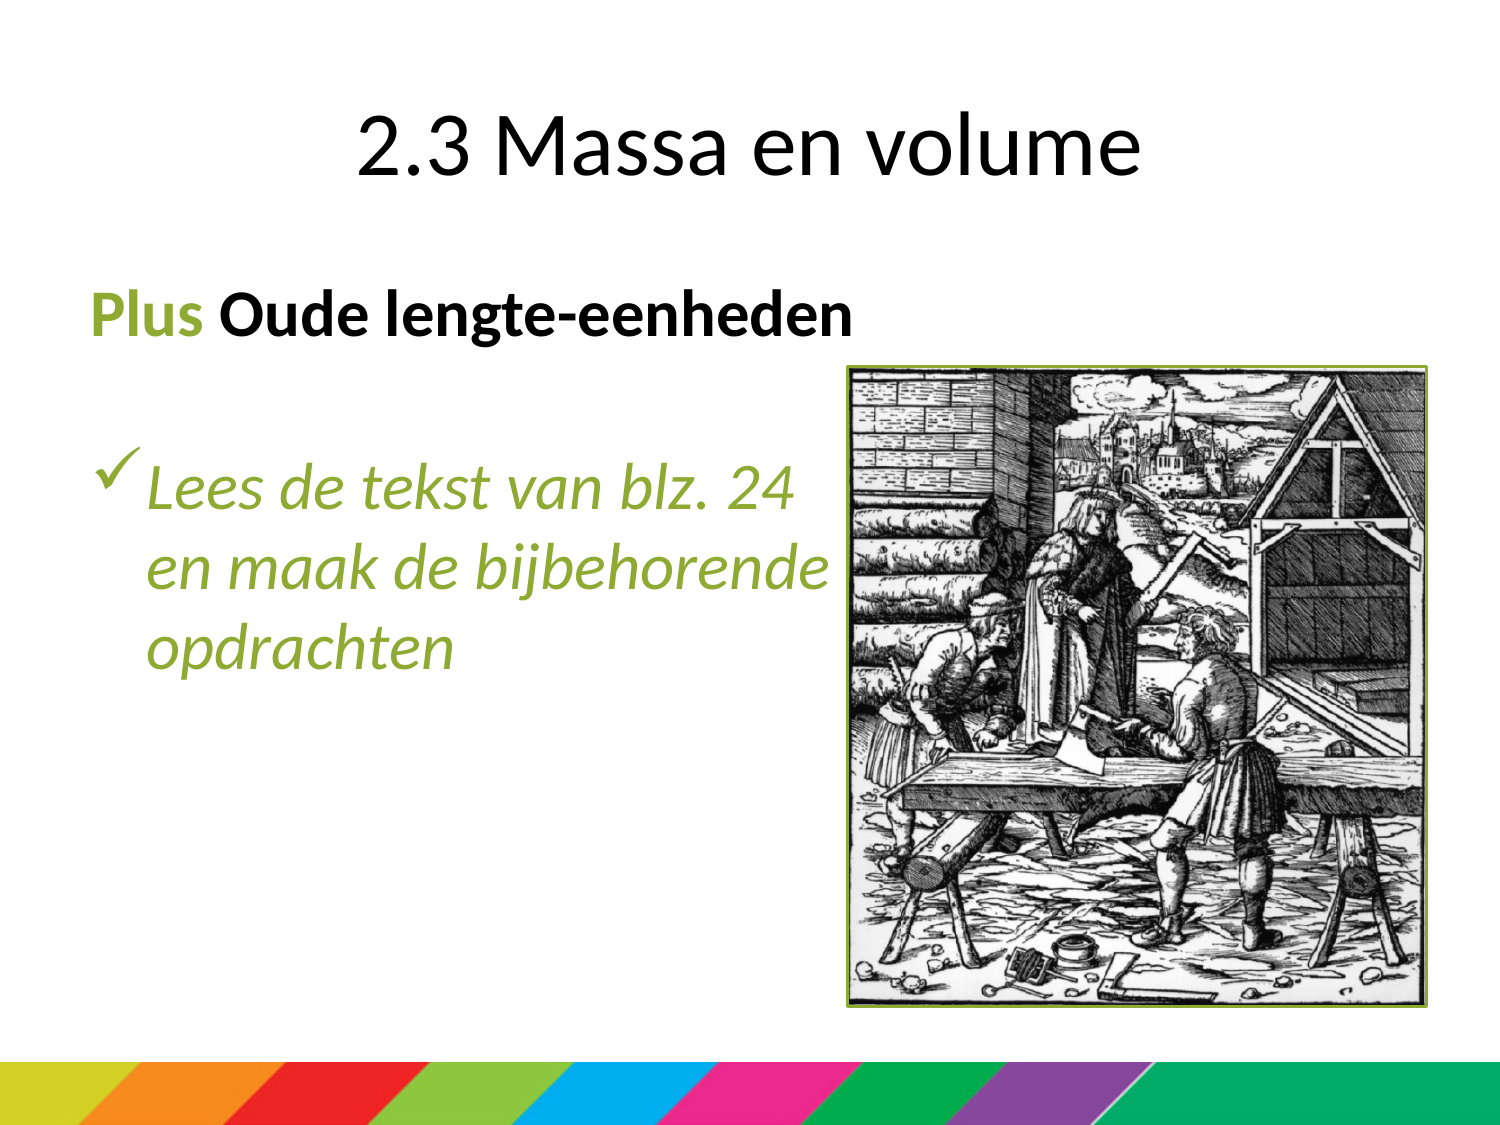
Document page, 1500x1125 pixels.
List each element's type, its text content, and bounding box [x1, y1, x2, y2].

picture [656, 1062, 1500, 1125]
picture [0, 1062, 574, 1125]
list Plus Oude lengte-eenheden Lees de tekst van blz. 24 en maak de bijbehorende opdrachten [75, 262, 1425, 1005]
picture [848, 368, 1426, 1006]
title 2.3 Massa en volume [75, 45, 1425, 233]
